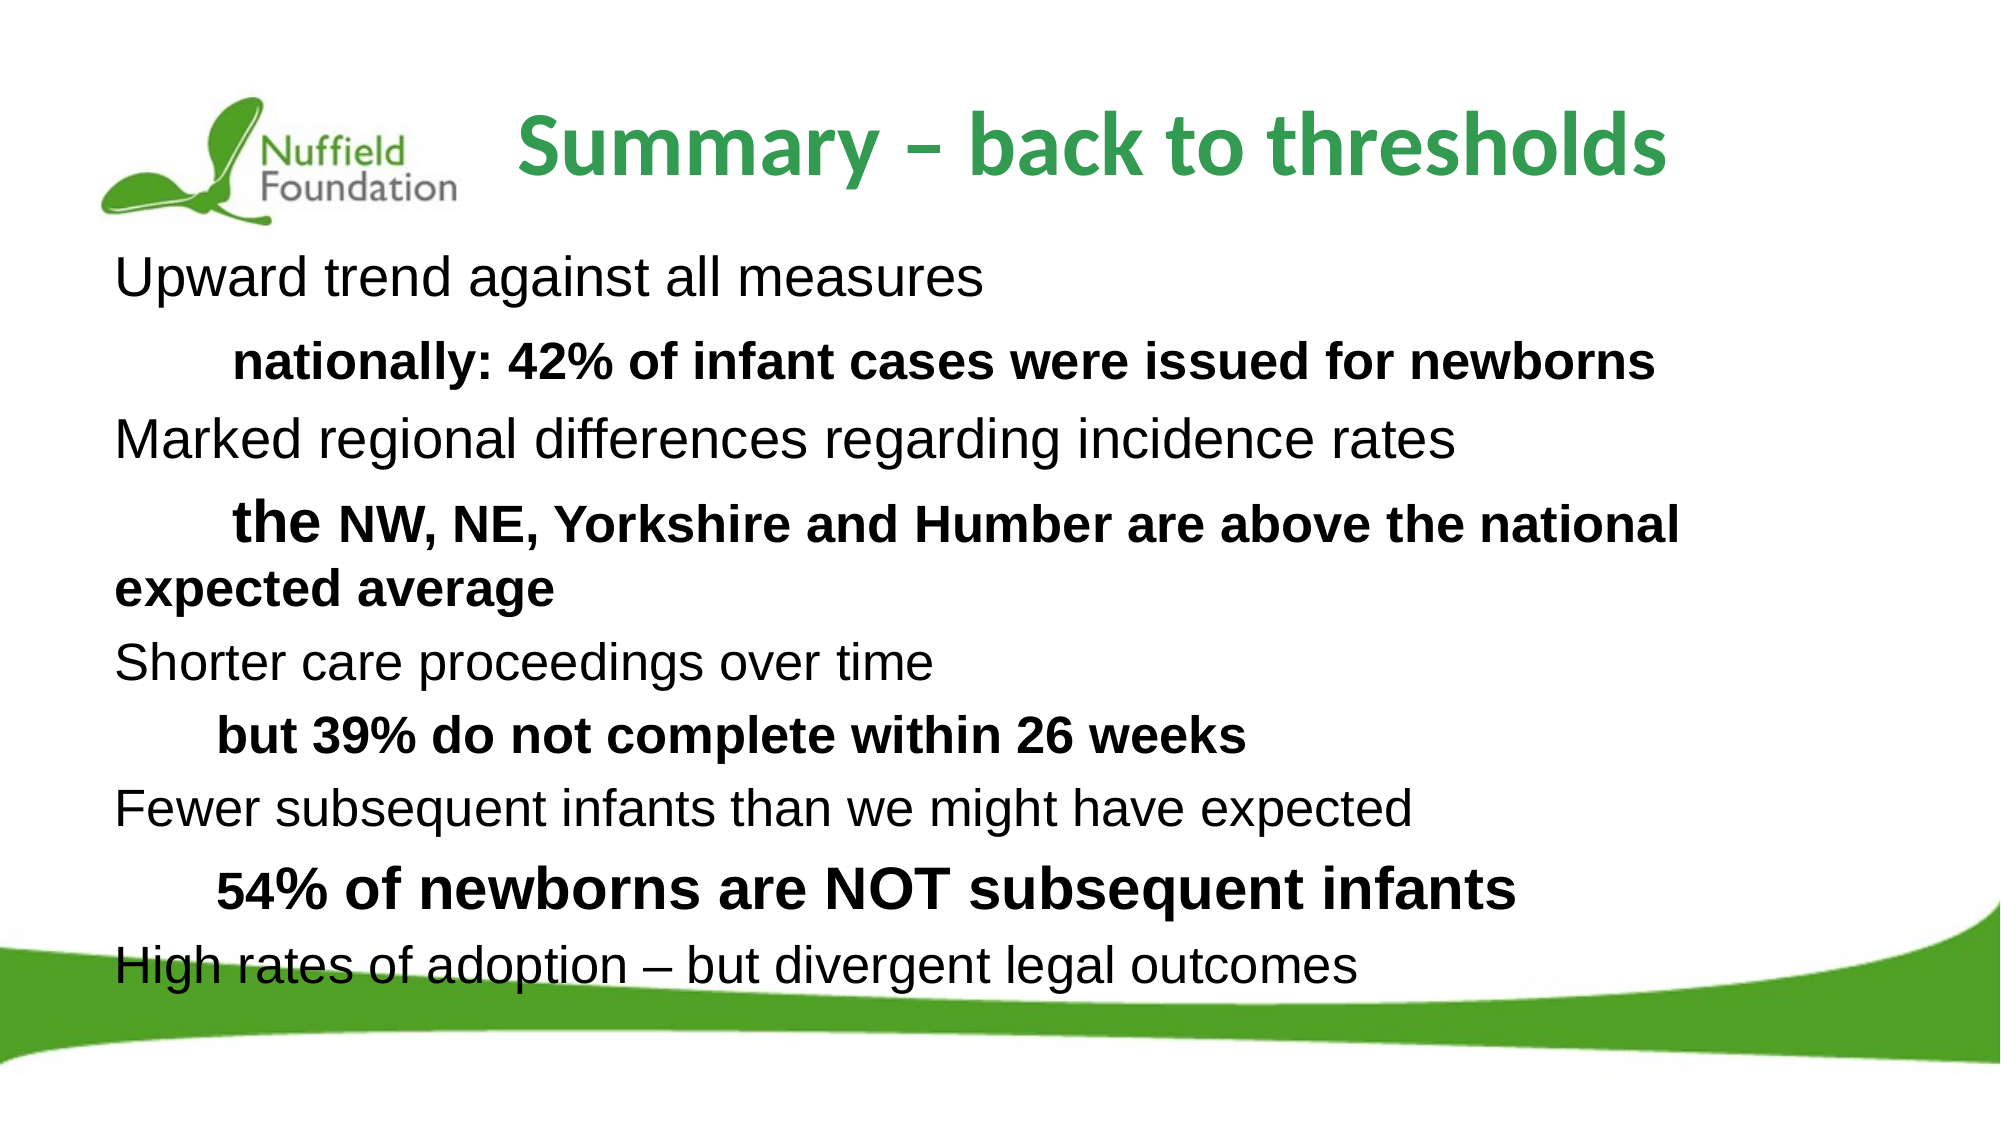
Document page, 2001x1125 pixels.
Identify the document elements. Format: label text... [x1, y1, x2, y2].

picture [0, 0, 2001, 1125]
title Summary – back to thresholds [99, 44, 1901, 232]
list Upward trend against all measures nationally: 42% of infant cases were issued for newborns Marked regional differences regarding incidence rates the NW, NE, Yorkshire and Humber are above the national expected average Shorter care proceedings over time but 39% do not complete within 26 weeks Fewer subsequent infants than we might have expected 54% of newborns are NOT subsequent infants High rates of adoption – but divergent legal outcomes [99, 232, 1901, 1006]
